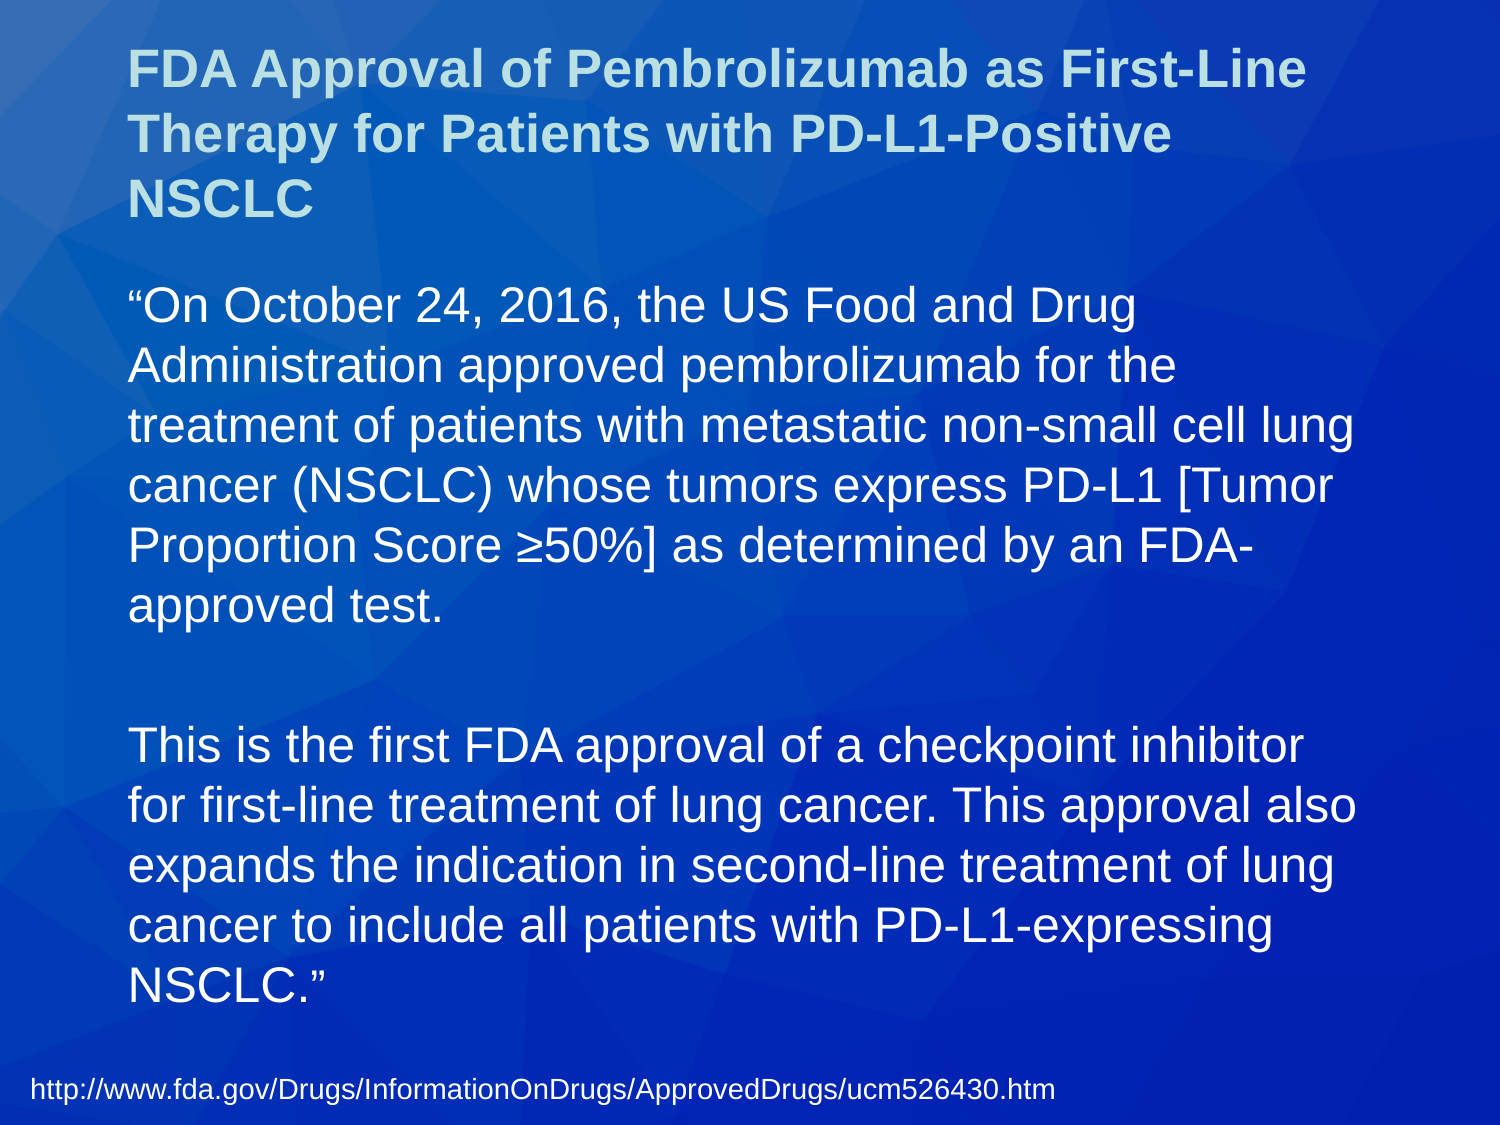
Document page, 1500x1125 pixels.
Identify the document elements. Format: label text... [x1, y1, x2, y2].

list “On October 24, 2016, the US Food and Drug Administration approved pembrolizumab for the treatment of patients with metastatic non-small cell lung cancer (NSCLC) whose tumors express PD-L1 [Tumor Proportion Score ≥50%] as determined by an FDA-approved test. This is the first FDA approval of a checkpoint inhibitor for first-line treatment of lung cancer. This approval also expands the indication in second-line treatment of lung cancer to include all patients with PD-L1-expressing NSCLC.” [112, 264, 1388, 1013]
title FDA Approval of Pembrolizumab as First-Line Therapy for Patients with PD-L1-Positive NSCLC [112, 37, 1388, 225]
text_box http://www.fda.gov/Drugs/InformationOnDrugs/ApprovedDrugs/ucm526430.htm [15, 1062, 1073, 1113]
picture [0, 0, 1500, 1125]
